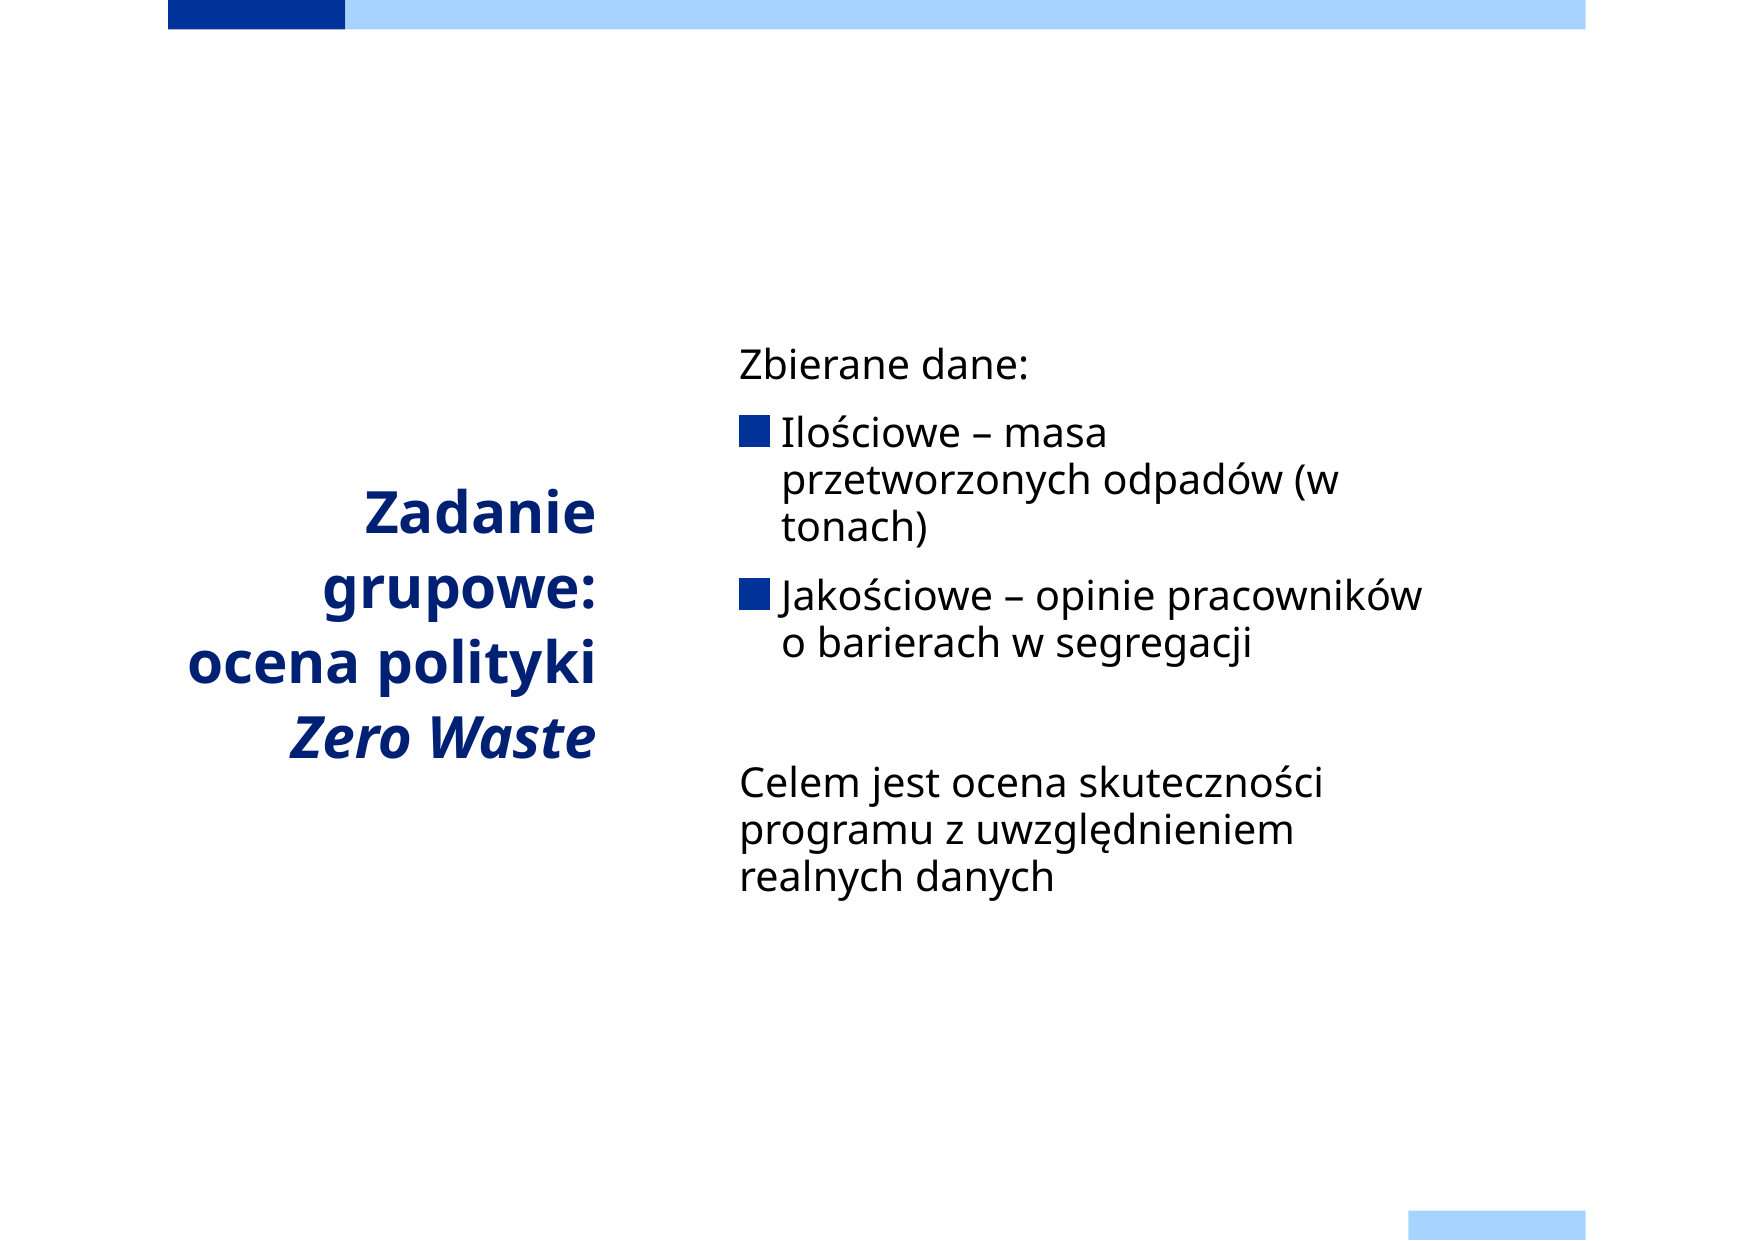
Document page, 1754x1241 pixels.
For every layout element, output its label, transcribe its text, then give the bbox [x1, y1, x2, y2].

list Zbierane dane: Ilościowe – masa przetworzonych odpadów (w tonach) Jakościowe – opinie pracowników o barierach w segregacji Celem jest ocena skuteczności programu z uwzględnieniem realnych danych [739, 319, 1430, 921]
picture [739, 578, 770, 610]
picture [739, 415, 770, 447]
title Zadanie grupowe: ocena polityki Zero Waste [144, 297, 597, 943]
